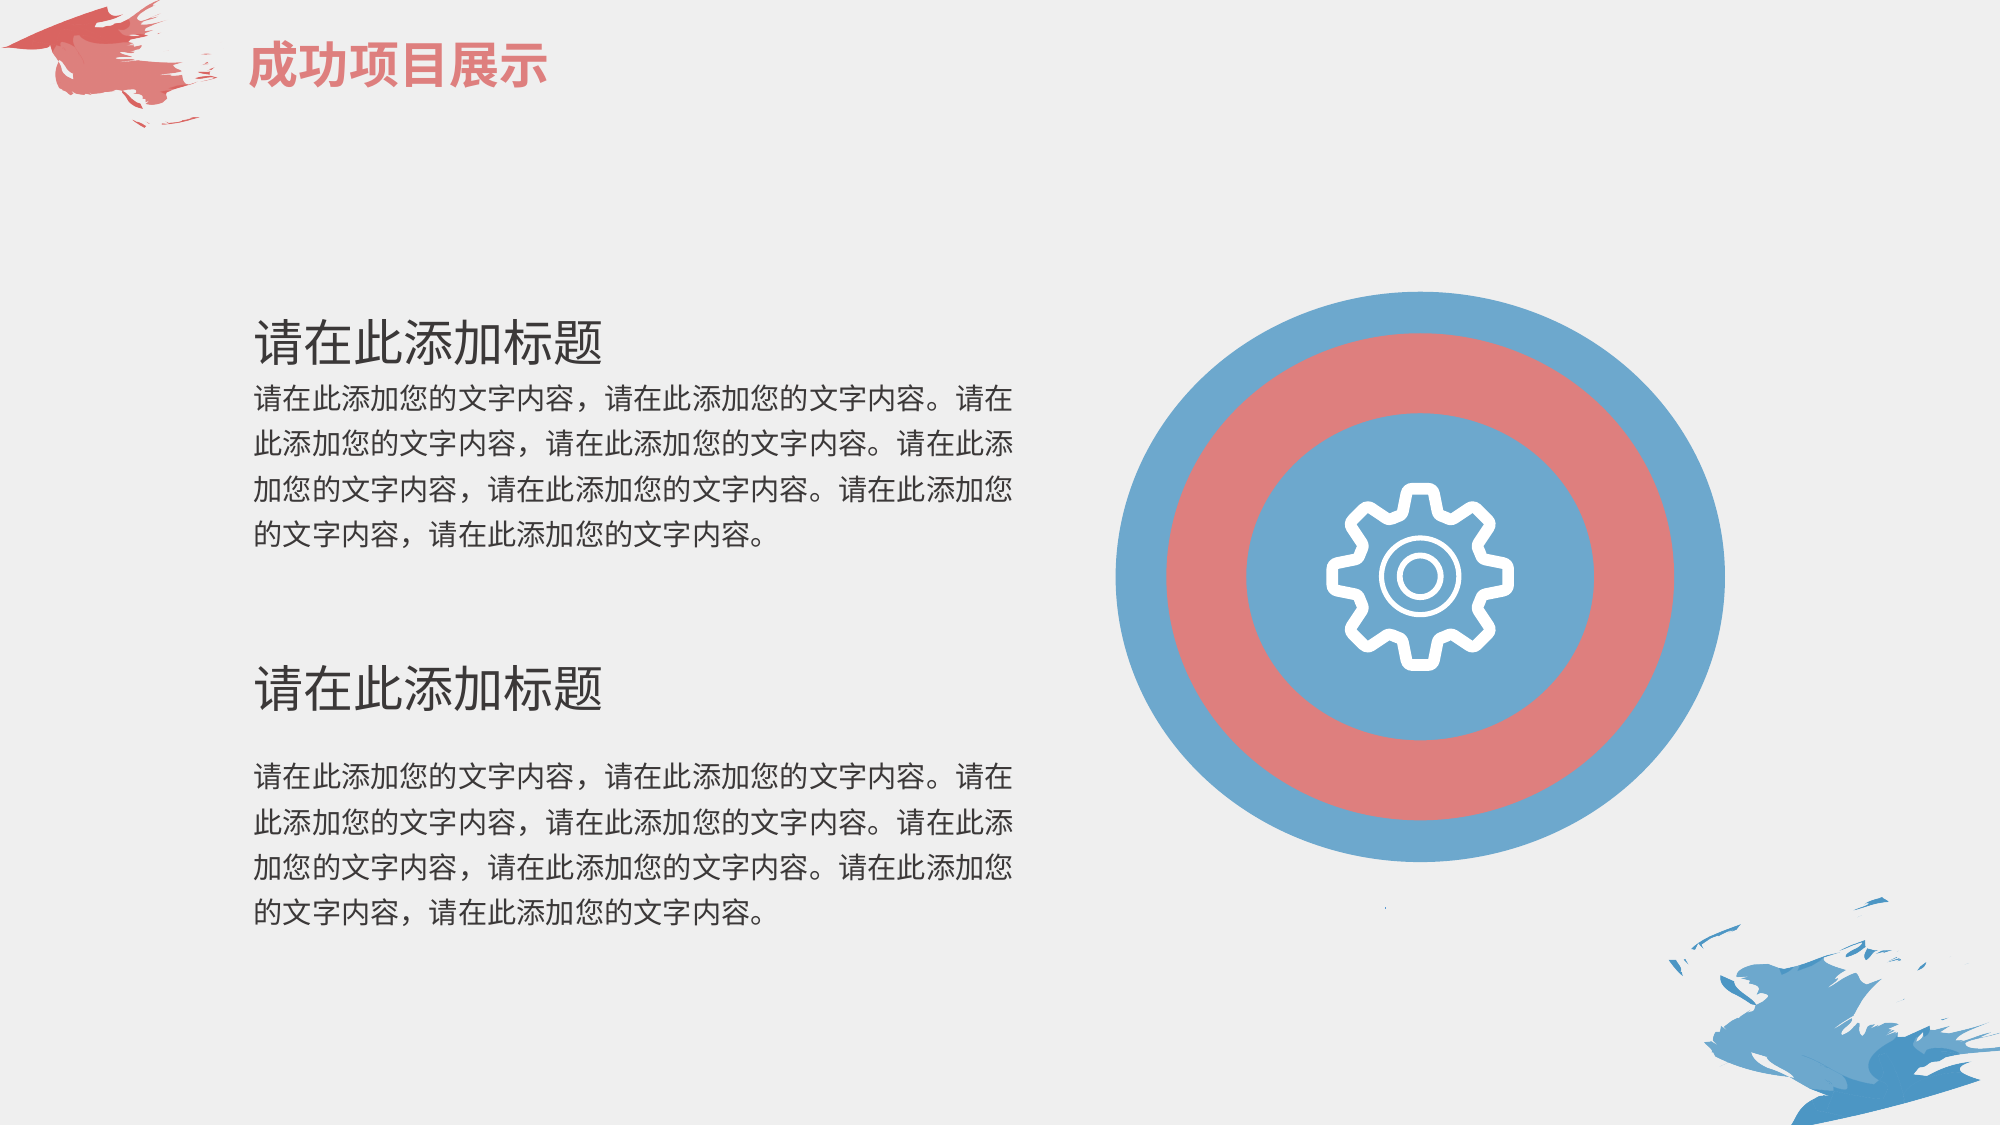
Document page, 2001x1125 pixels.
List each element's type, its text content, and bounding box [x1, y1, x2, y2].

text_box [1115, 291, 1725, 909]
text_box 请在此添加您的文字内容，请在此添加您的文字内容。请在此添加您的文字内容，请在此添加您的文字内容。请在此添加您的文字内容，请在此添加您的文字内容。请在此添加您的文字内容，请在此添加您的文字内容。 [238, 362, 1044, 604]
picture [1668, 897, 2000, 1125]
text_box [1326, 482, 1515, 671]
text_box 请在此添加您的文字内容，请在此添加您的文字内容。请在此添加您的文字内容，请在此添加您的文字内容。请在此添加您的文字内容，请在此添加您的文字内容。请在此添加您的文字内容，请在此添加您的文字内容。 [238, 740, 1044, 983]
text_box 成功项目展示 [234, 25, 564, 101]
text_box 请在此添加标题 [238, 619, 740, 725]
picture [0, 0, 224, 128]
text_box 请在此添加标题 [238, 274, 740, 380]
